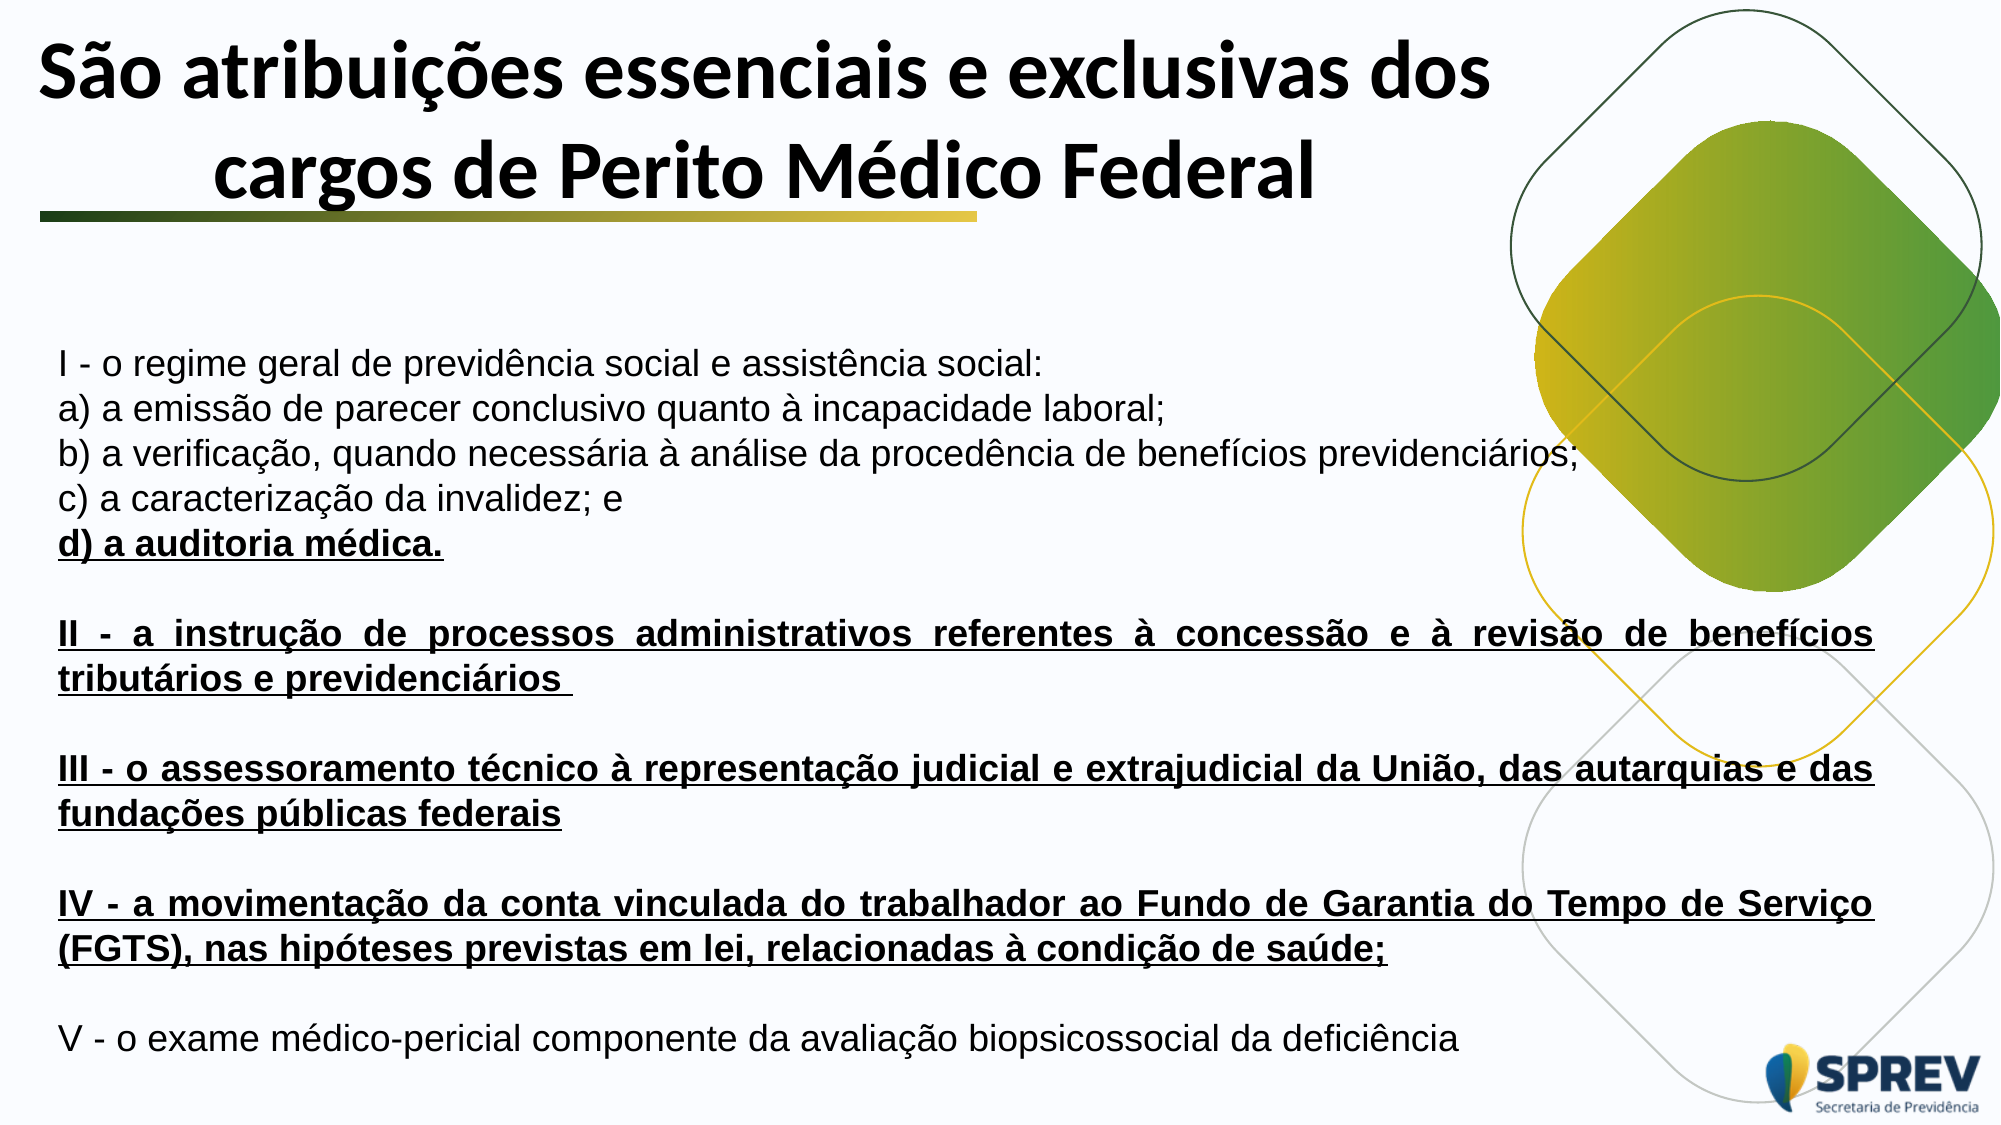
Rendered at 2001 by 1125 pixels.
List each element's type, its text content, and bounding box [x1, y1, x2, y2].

text_box [1428, 0, 1899, 163]
text_box São atribuições essenciais e exclusivas dos cargos de Perito Médico Federal [3, 11, 1528, 220]
text_box [40, 211, 977, 222]
text_box I - o regime geral de previdência social e assistência social: a) a emissão de parecer conclusivo quanto à incapacidade laboral; b) a verificação, quando necessária à análise da procedência de benefícios previdenciários; c) a caracterização da invalidez; e d) a auditoria médica. II - a instrução de processos administrativos referentes à concessão e à revisão de benefícios tributários e previdenciários III - o assessoramento técnico à representação judicial e extrajudicial da União, das autarquias e das fundações públicas federais IV - a movimentação da conta vinculada do trabalhador ao Fundo de Garantia do Tempo de Serviço (FGTS), nas hipóteses previstas em lei, relacionadas à condição de saúde; V - o exame médico-pericial componente da avaliação biopsicossocial da deficiência [43, 331, 1544, 1067]
picture [1762, 1039, 1985, 1117]
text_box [1544, 43, 1972, 1069]
